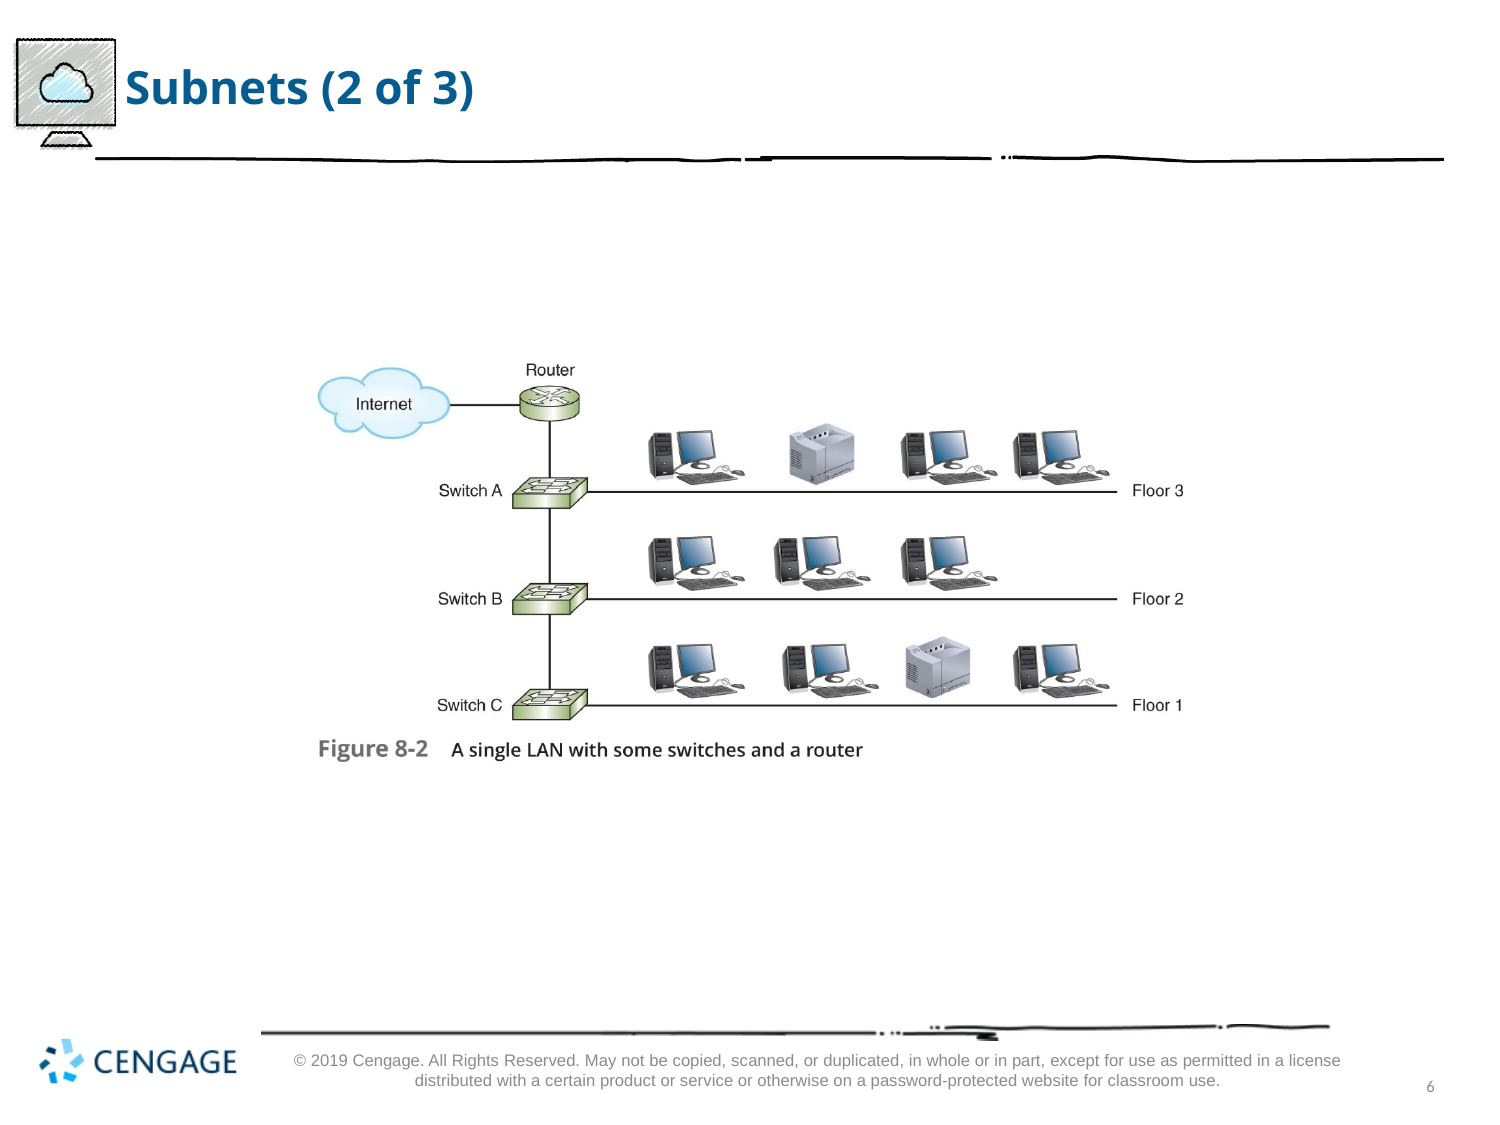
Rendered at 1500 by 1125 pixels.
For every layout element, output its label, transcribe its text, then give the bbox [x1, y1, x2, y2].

picture [315, 361, 1185, 764]
picture [19, 1025, 249, 1096]
footer © 2019 Cengage. All Rights Reserved. May not be copied, scanned, or duplicated, in whole or in part, except for use as permitted in a license distributed with a certain product or service or otherwise on a password-protected website for classroom use. [262, 1050, 1375, 1091]
picture [95, 155, 1444, 163]
picture [13, 36, 117, 151]
title Subnets (2 of 3) [125, 66, 1442, 116]
picture [261, 1024, 1331, 1041]
